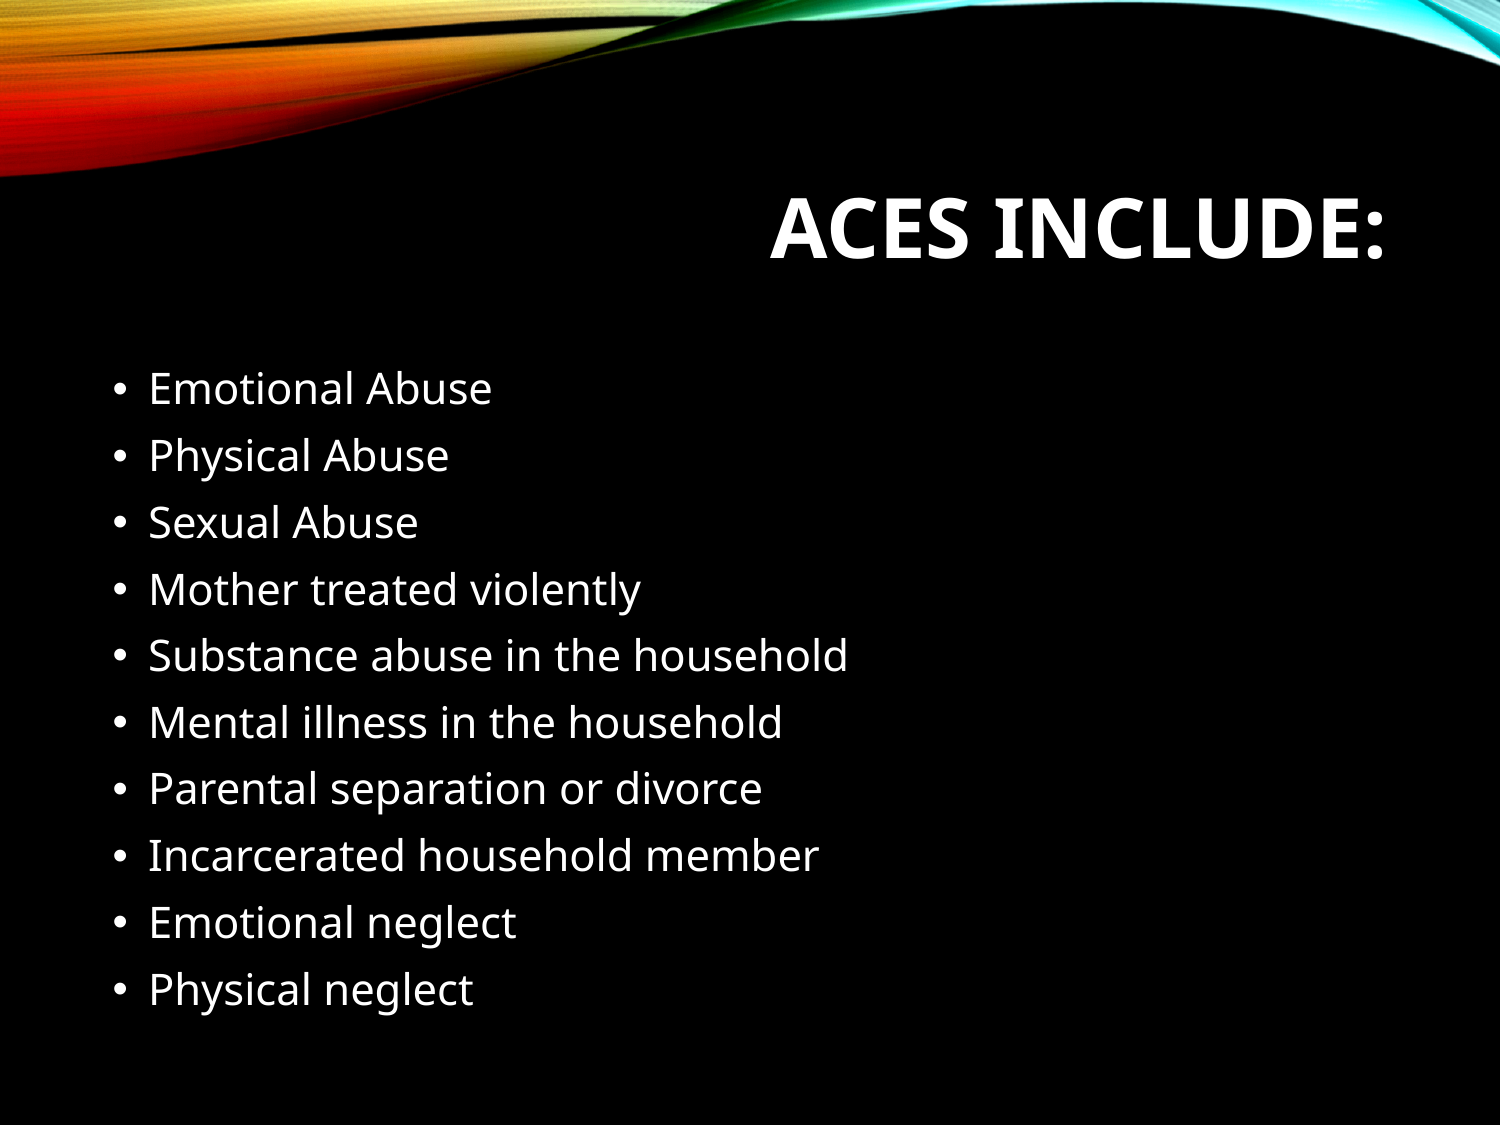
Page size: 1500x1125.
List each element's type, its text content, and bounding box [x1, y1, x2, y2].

title ACEs Include: [356, 125, 1403, 338]
list Emotional Abuse Physical Abuse Sexual Abuse Mother treated violently Substance abuse in the household Mental illness in the household Parental separation or divorce Incarcerated household member Emotional neglect Physical neglect [97, 360, 1403, 1028]
picture [0, 0, 1500, 178]
